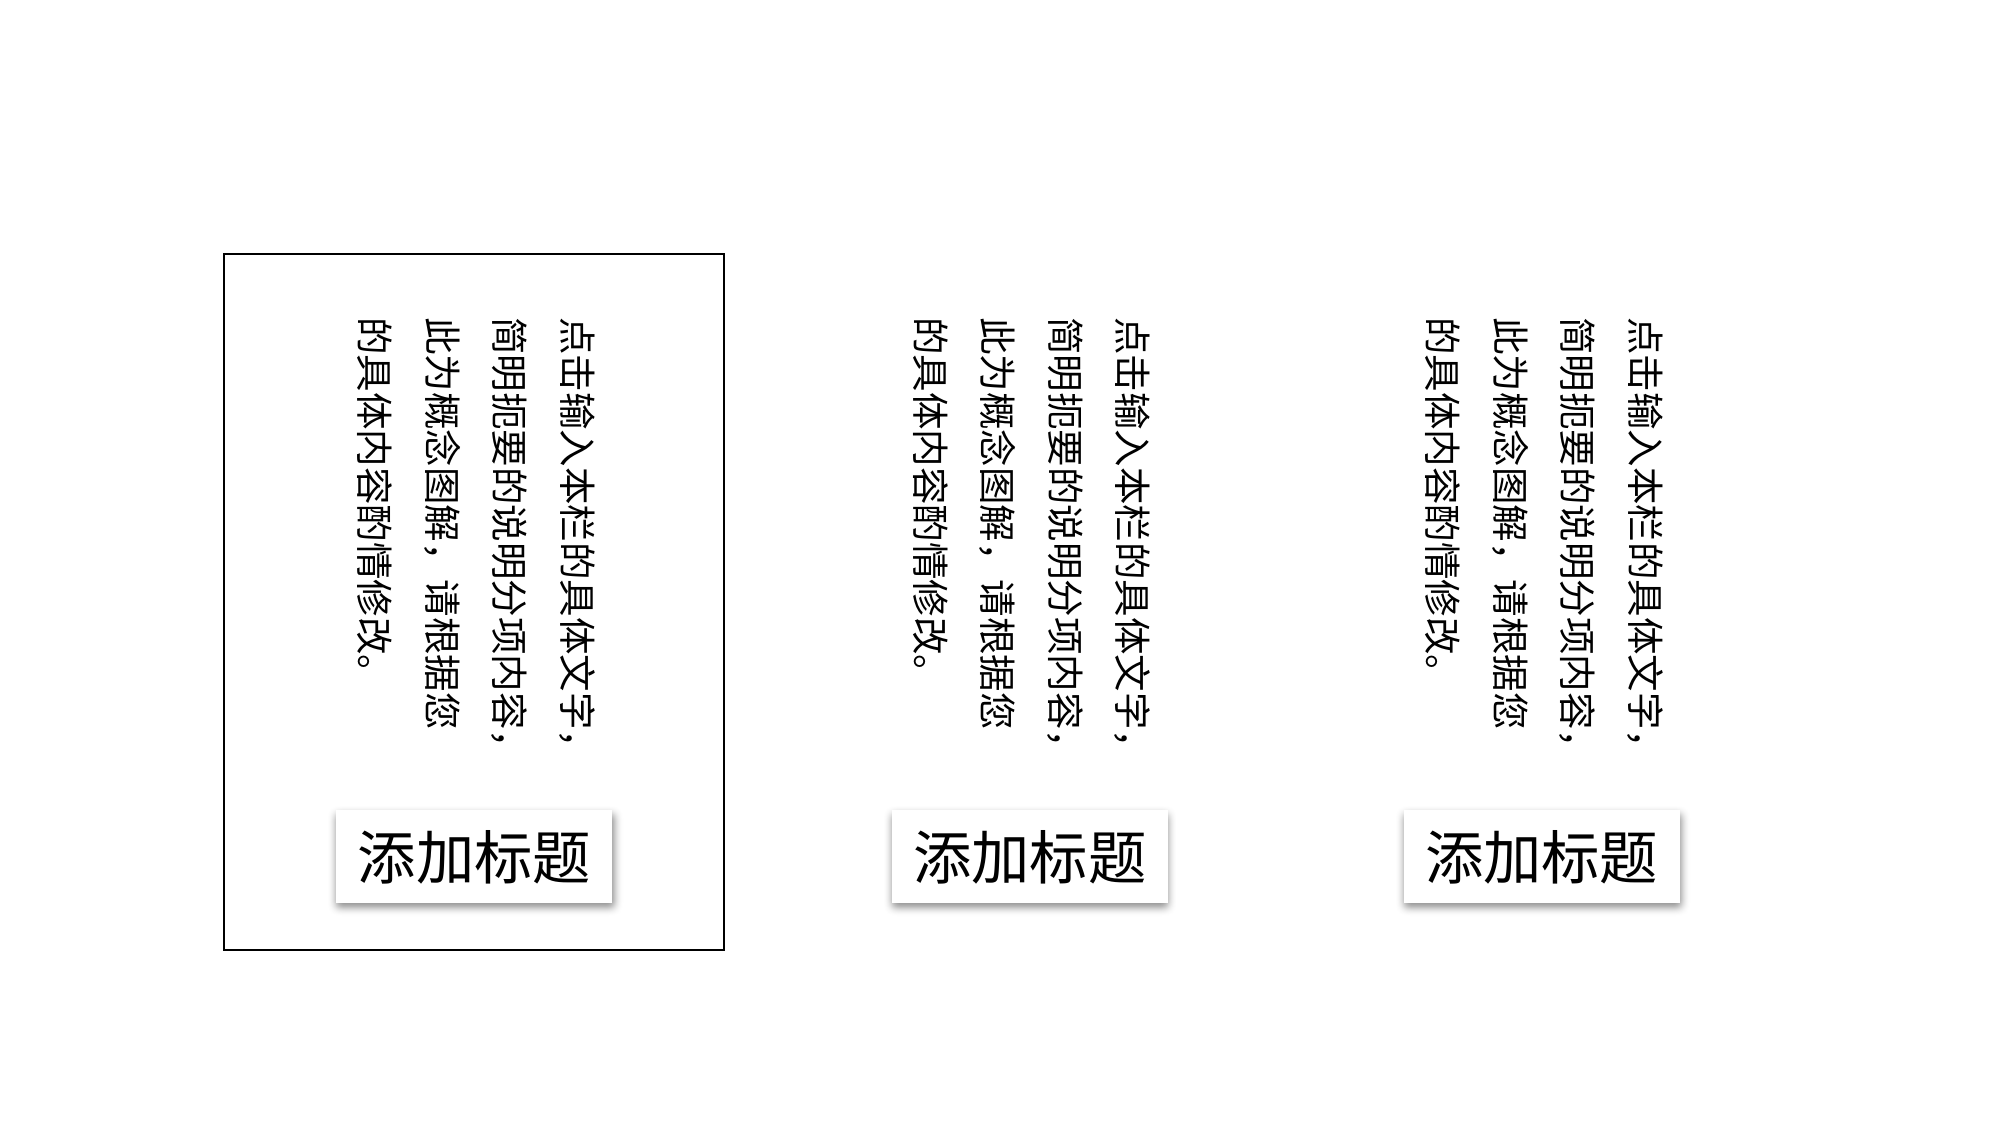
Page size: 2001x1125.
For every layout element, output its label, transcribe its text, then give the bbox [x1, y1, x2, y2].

text_box 点击输入本栏的具体文字，简明扼要的说明分项内容，此为概念图解，请根据您的具体内容酌情修改。 [883, 302, 1187, 775]
text_box 添加标题 [1404, 810, 1680, 903]
text_box 点击输入本栏的具体文字，简明扼要的说明分项内容，此为概念图解，请根据您的具体内容酌情修改。 [1395, 302, 1699, 775]
text_box 添加标题 [892, 810, 1168, 903]
text_box 添加标题 [336, 810, 612, 903]
text_box [223, 253, 725, 951]
text_box 点击输入本栏的具体文字，简明扼要的说明分项内容，此为概念图解，请根据您的具体内容酌情修改。 [327, 302, 631, 775]
